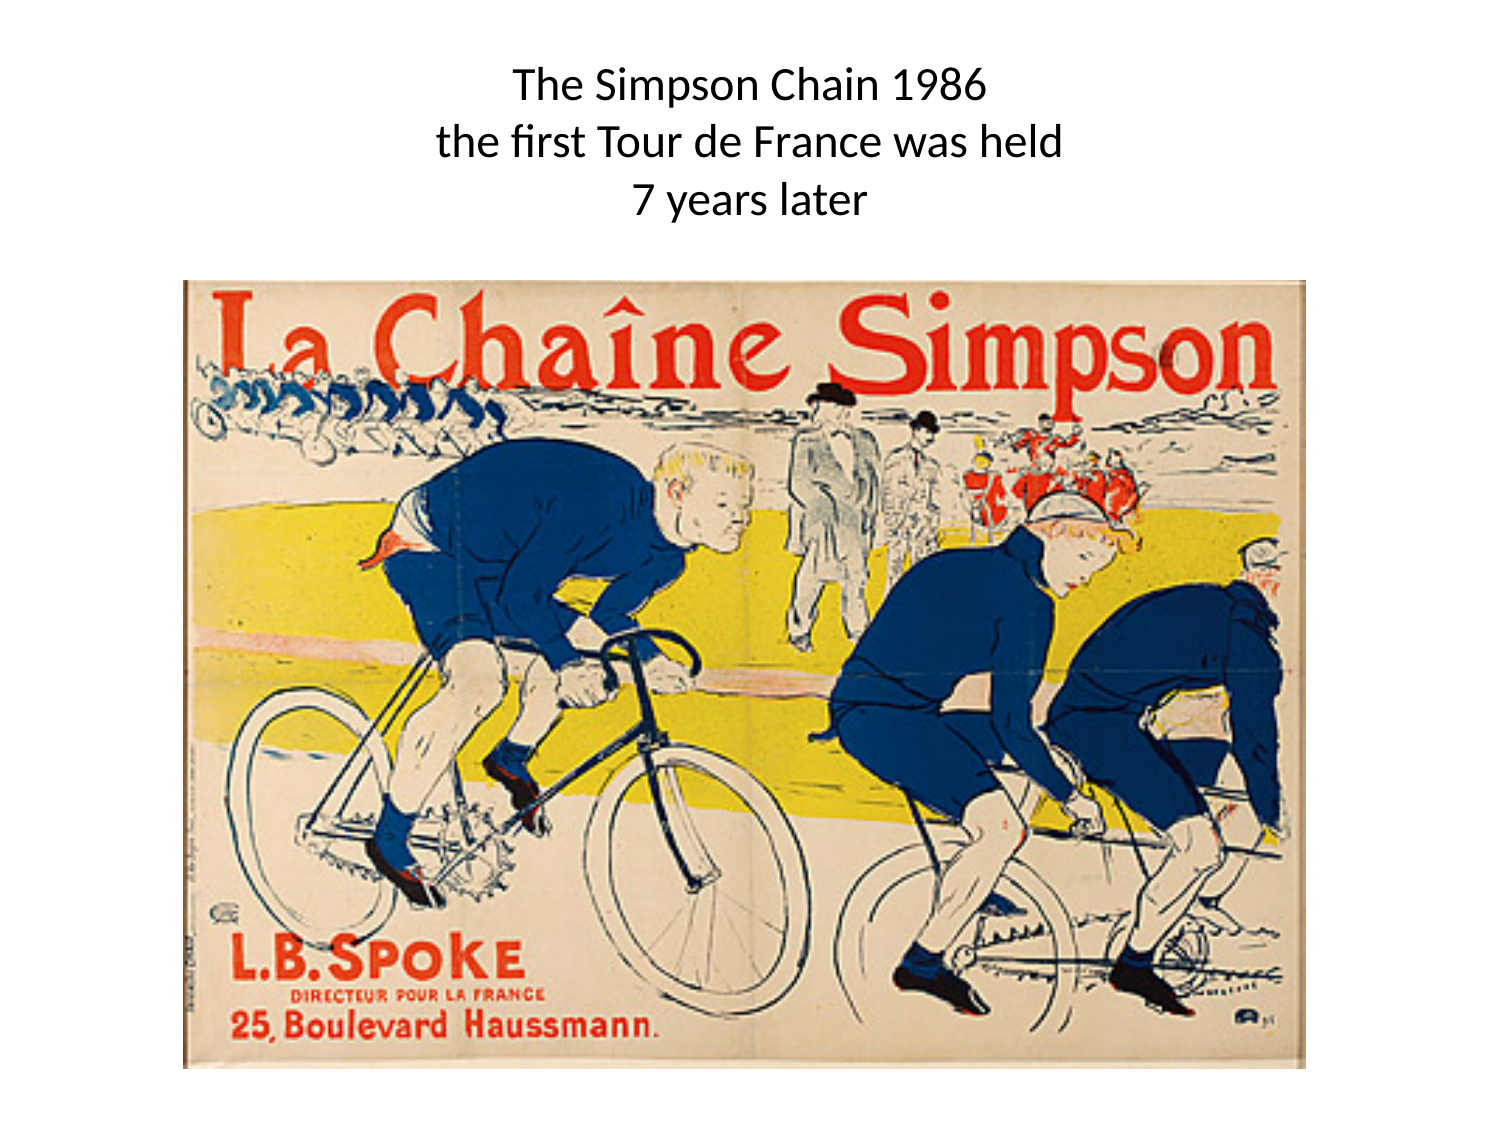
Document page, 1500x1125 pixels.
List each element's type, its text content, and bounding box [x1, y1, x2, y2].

title The Simpson Chain 1986 the first Tour de France was held 7 years later [75, 45, 1425, 233]
picture [182, 280, 1306, 1070]
